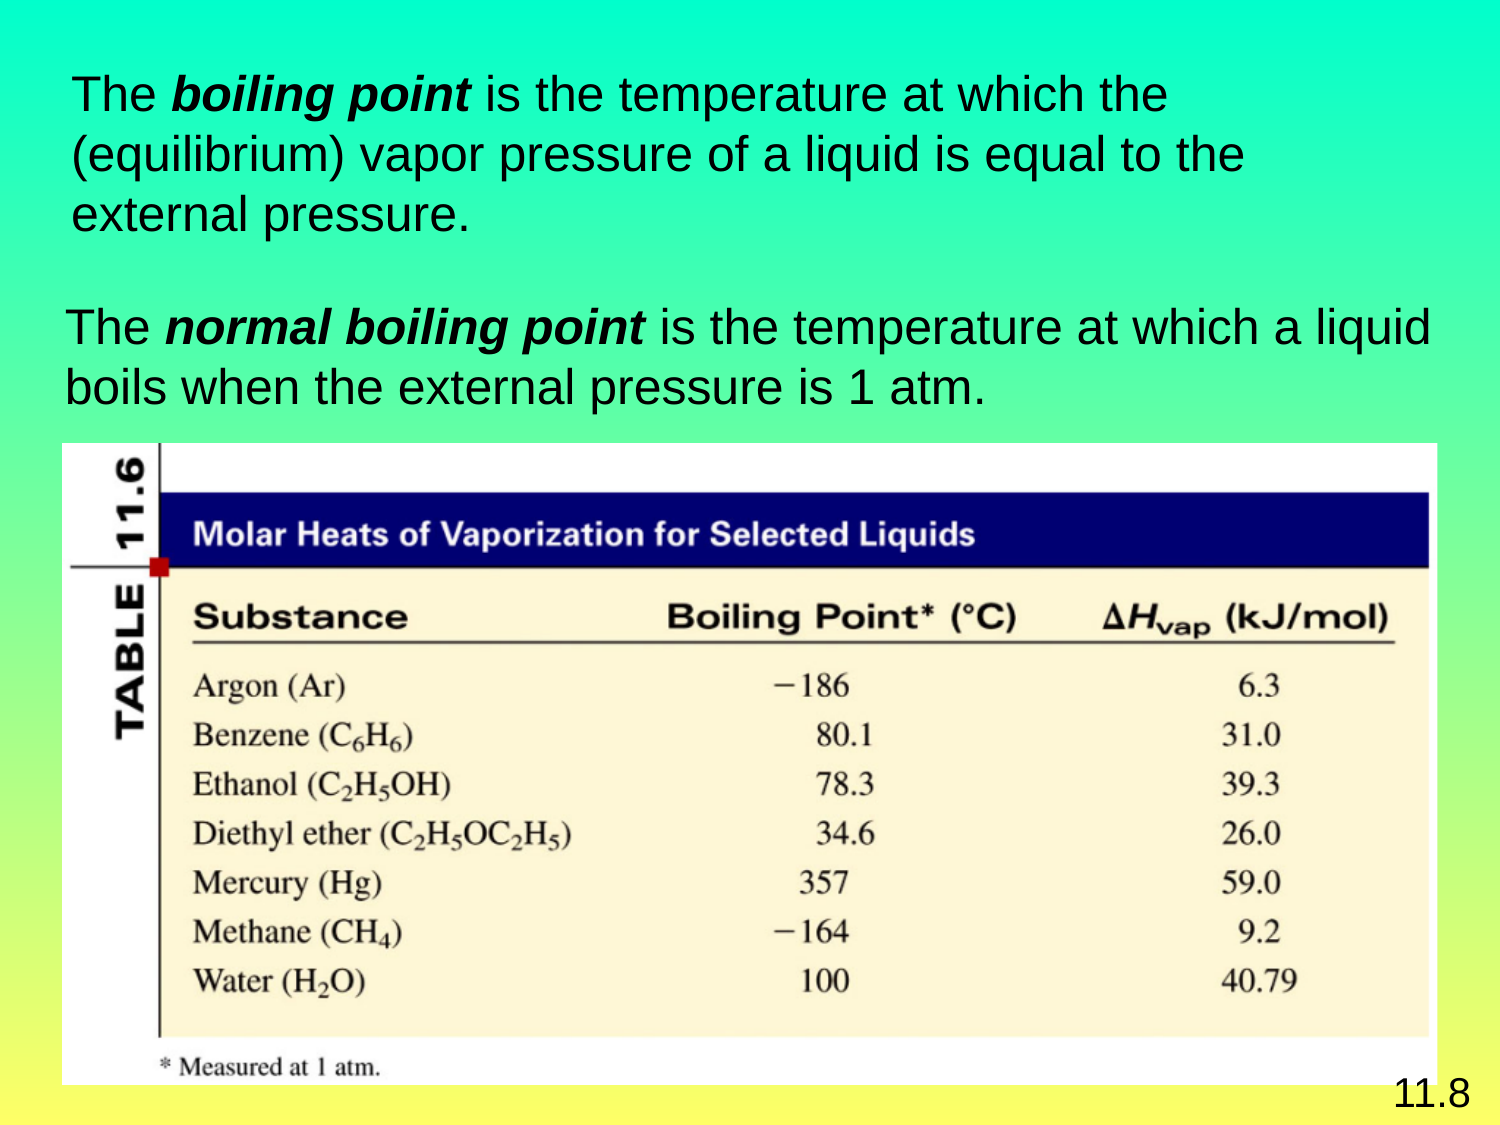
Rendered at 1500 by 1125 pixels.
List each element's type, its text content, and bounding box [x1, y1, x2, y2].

text_box The normal boiling point is the temperature at which a liquid boils when the external pressure is 1 atm. [50, 287, 1450, 423]
text_box The boiling point is the temperature at which the (equilibrium) vapor pressure of a liquid is equal to the external pressure. [56, 54, 1444, 249]
picture [61, 443, 1438, 1085]
text_box 11.8 [1377, 1058, 1486, 1124]
